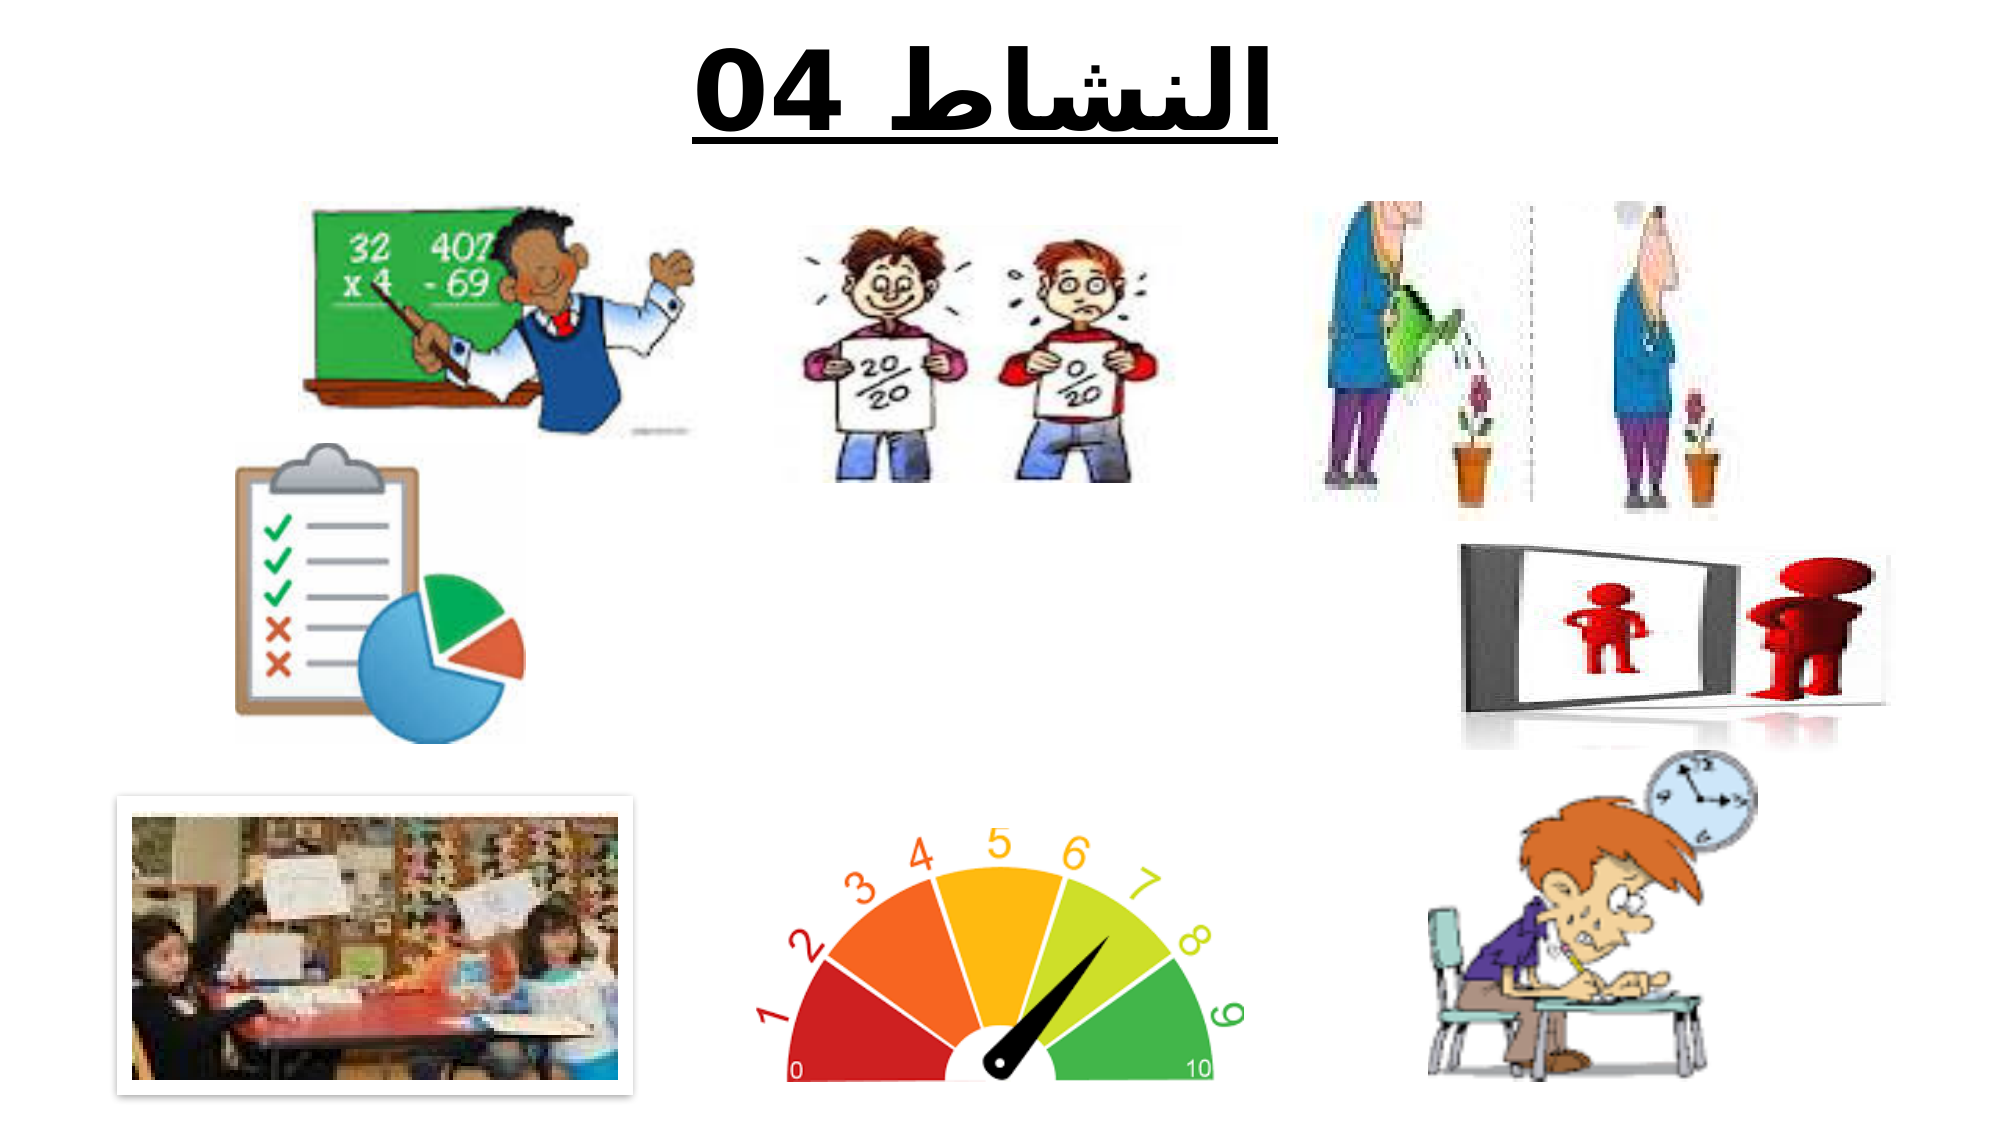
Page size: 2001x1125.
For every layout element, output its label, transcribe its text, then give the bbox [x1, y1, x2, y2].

picture [131, 810, 619, 1081]
picture [1428, 543, 1896, 1082]
picture [235, 201, 701, 745]
picture [774, 225, 1182, 483]
title النشاط 04 [301, 27, 1699, 163]
picture [756, 828, 1244, 1082]
picture [1303, 201, 1757, 521]
